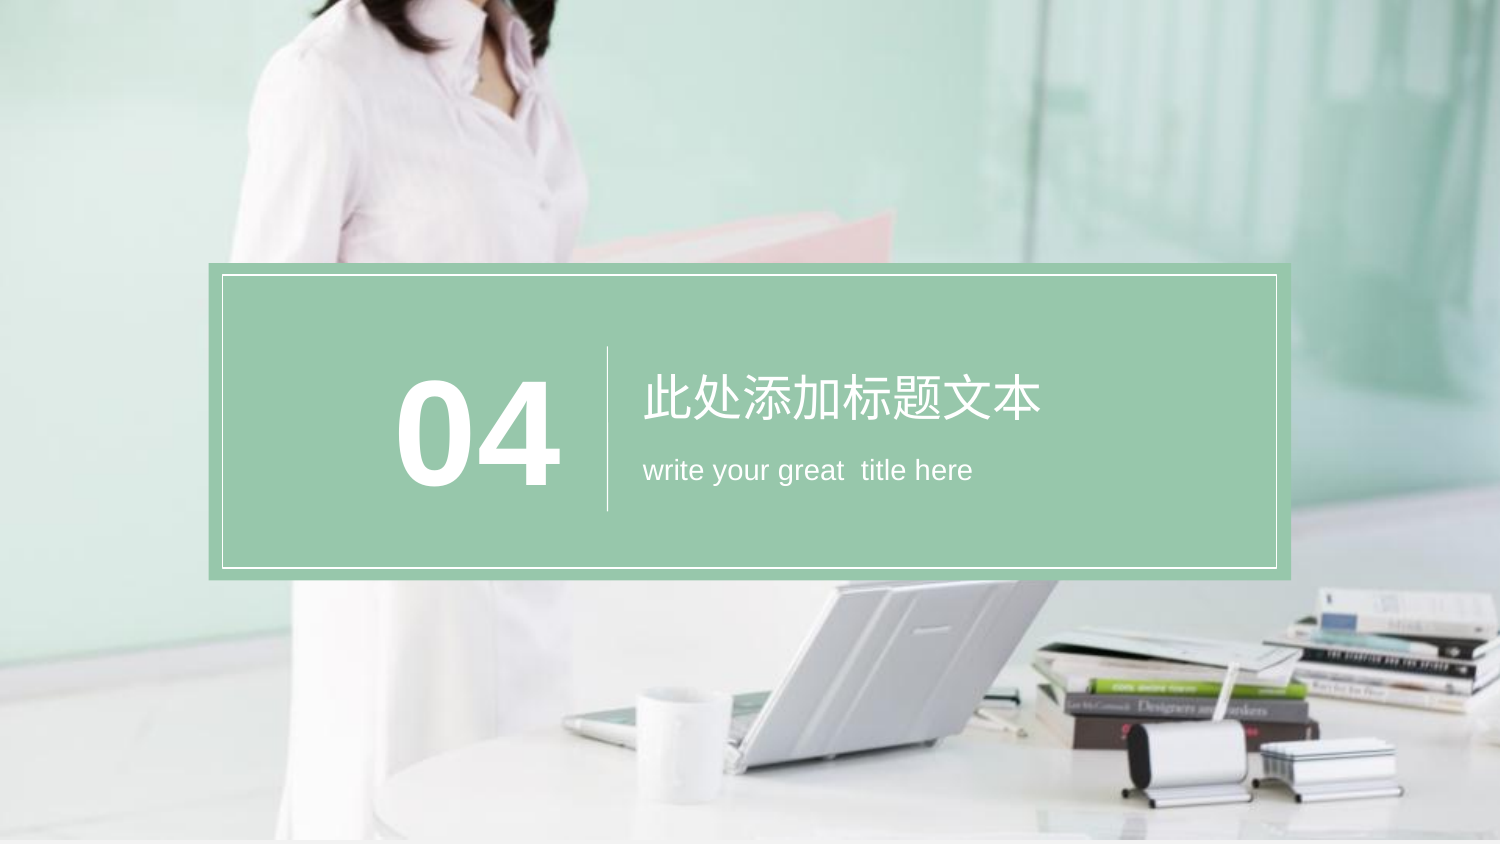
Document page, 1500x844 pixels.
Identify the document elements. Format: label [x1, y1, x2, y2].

text_box [208, 262, 1292, 581]
picture [0, 0, 1500, 841]
